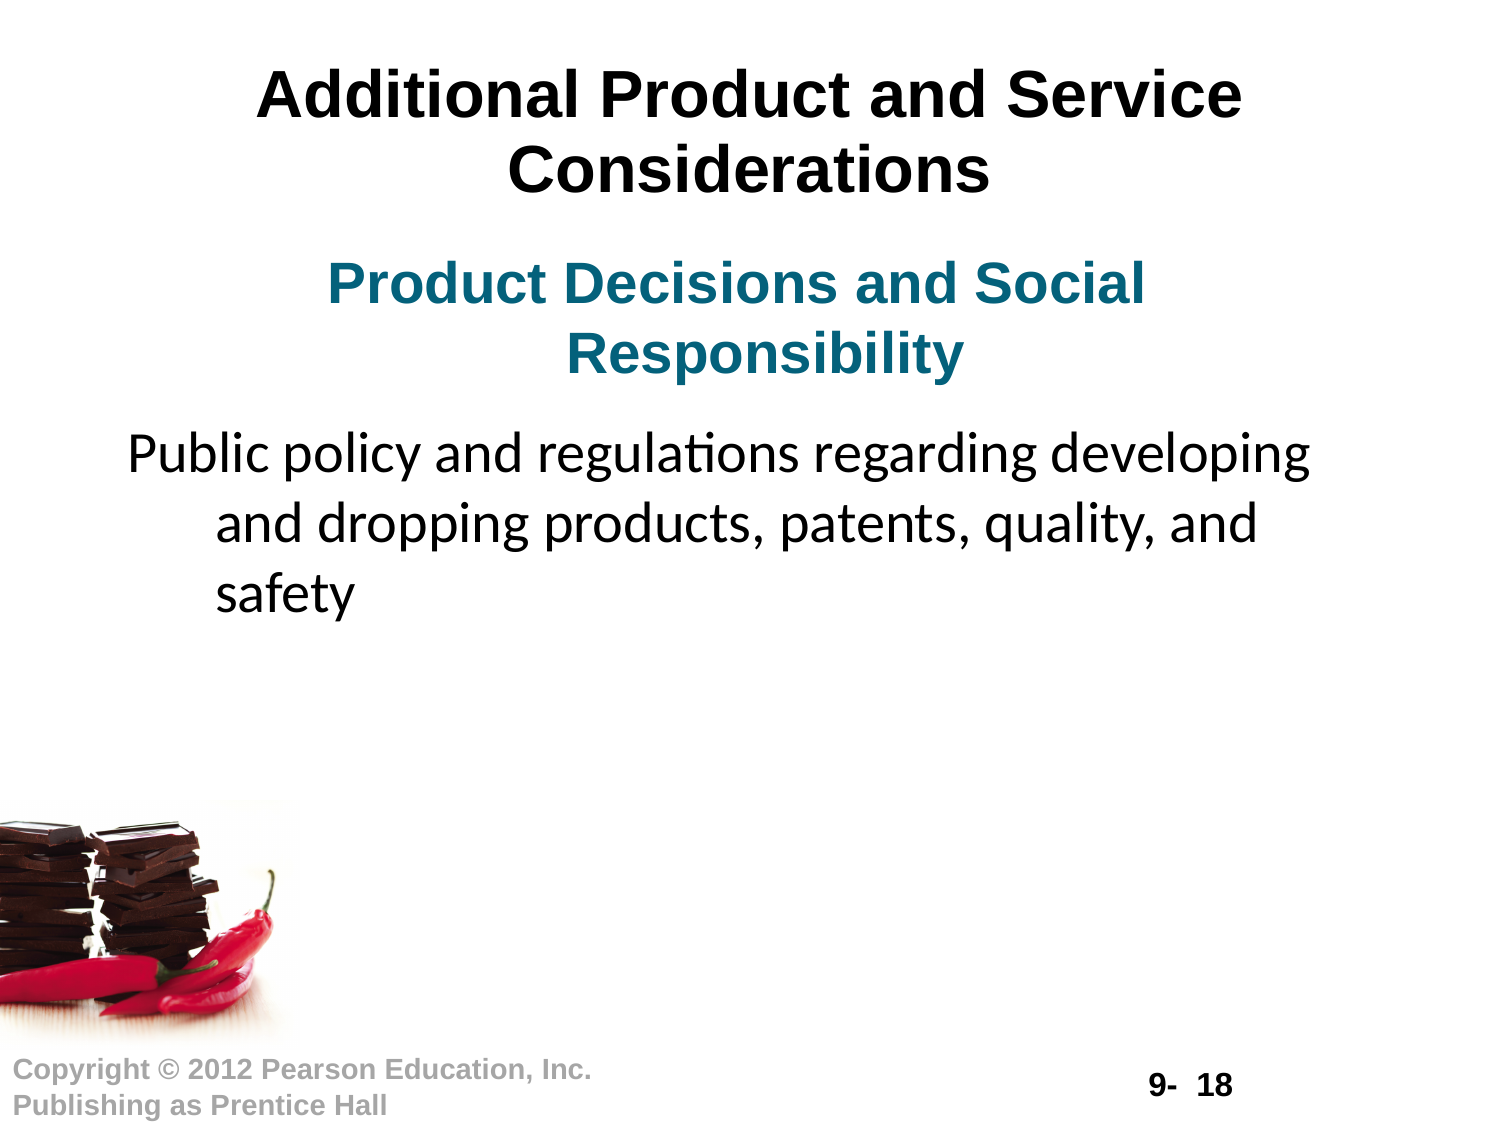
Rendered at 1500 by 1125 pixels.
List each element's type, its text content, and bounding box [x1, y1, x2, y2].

list Public policy and regulations regarding developing and dropping products, patents, quality, and safety [112, 324, 1388, 1001]
list Product Decisions and Social Responsibility [149, 237, 1326, 301]
picture [0, 800, 300, 1050]
title Additional Product and Service Considerations [112, 37, 1388, 226]
